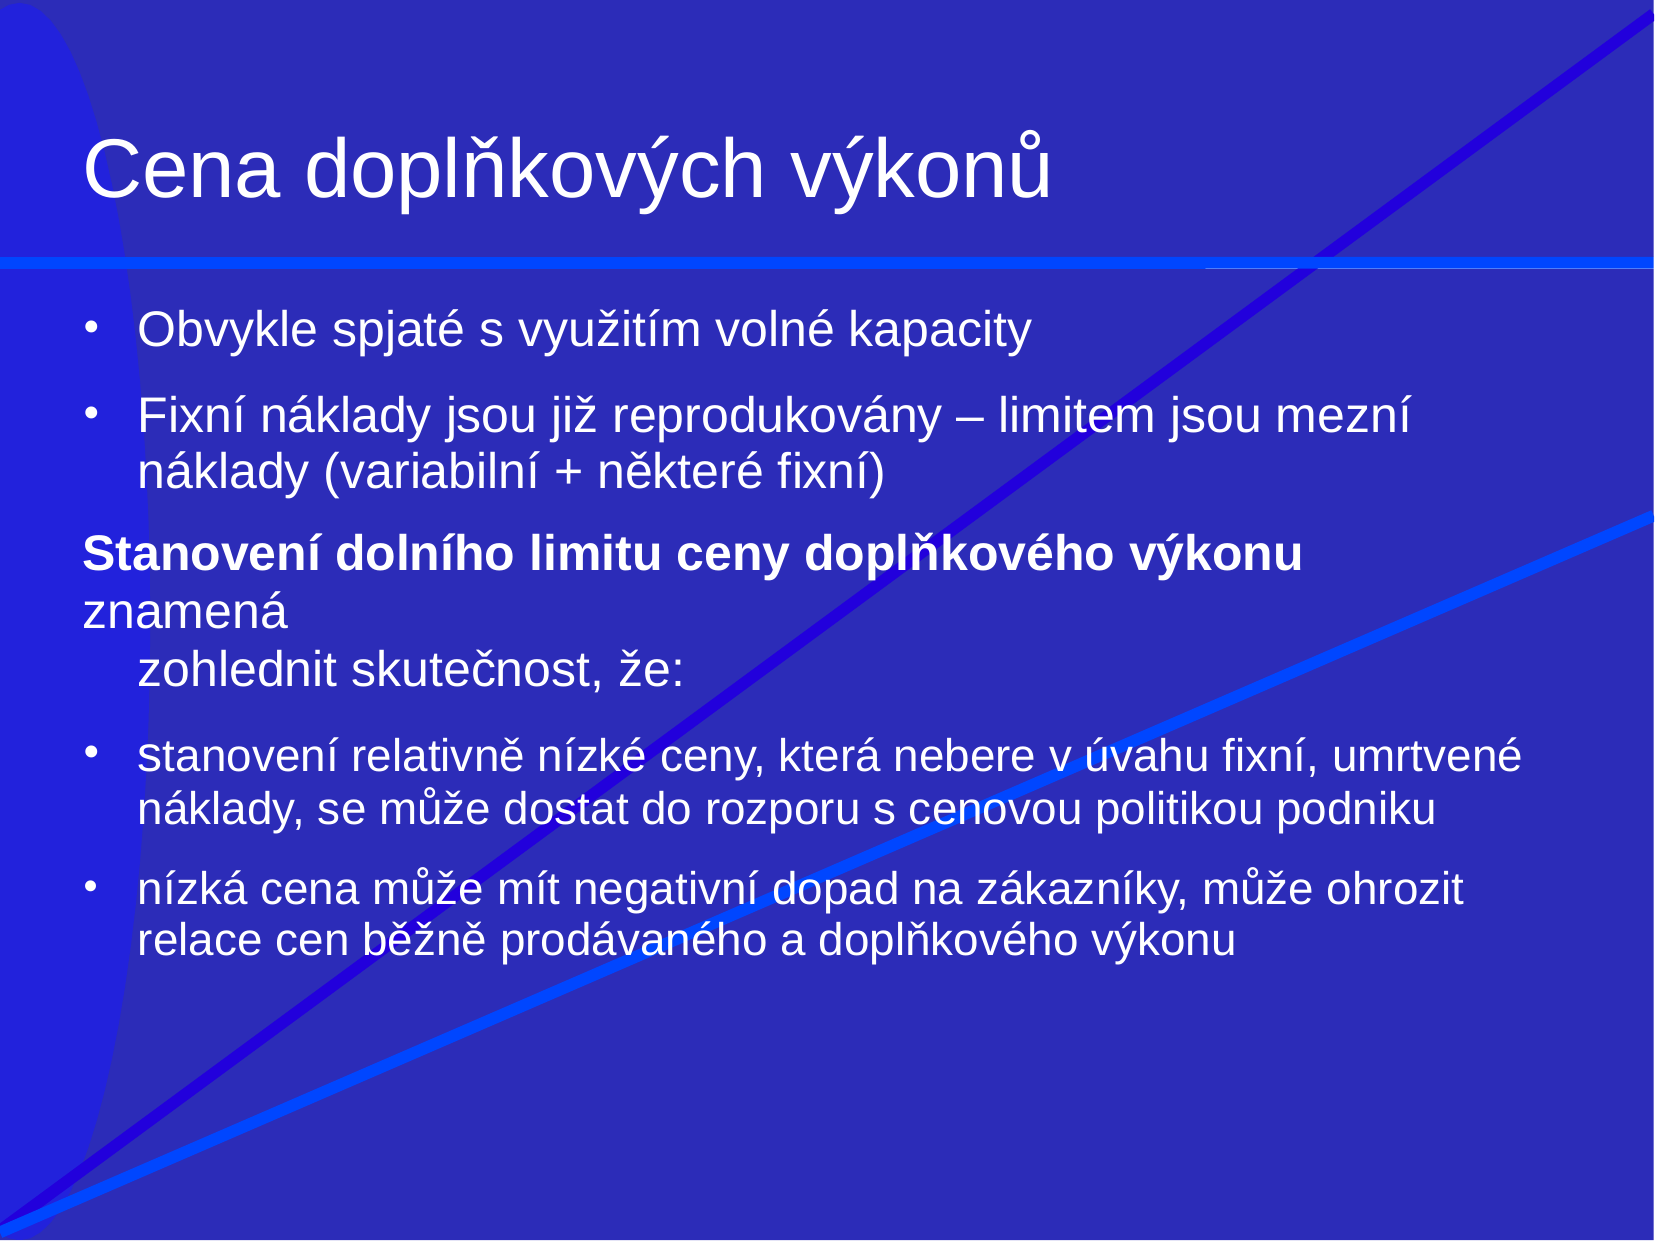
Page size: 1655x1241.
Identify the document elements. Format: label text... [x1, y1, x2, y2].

text_box Obvykle spjaté s využitím volné kapacity Fixní náklady jsou již reprodukovány – limitem jsou mezní náklady (variabilní + některé fixní) Stanovení dolního limitu ceny doplňkového výkonu znamená zohlednit skutečnost, že: stanovení relativně nízké ceny, která nebere v úvahu fixní, umrtvené náklady, se může dostat do rozporu s cenovou politikou podniku nízká cena může mít negativní dopad na zákazníky, může ohrozit relace cen běžně prodávaného a doplňkového výkonu [80, 296, 1525, 966]
title Cena doplňkových výkonů [80, 67, 1574, 321]
